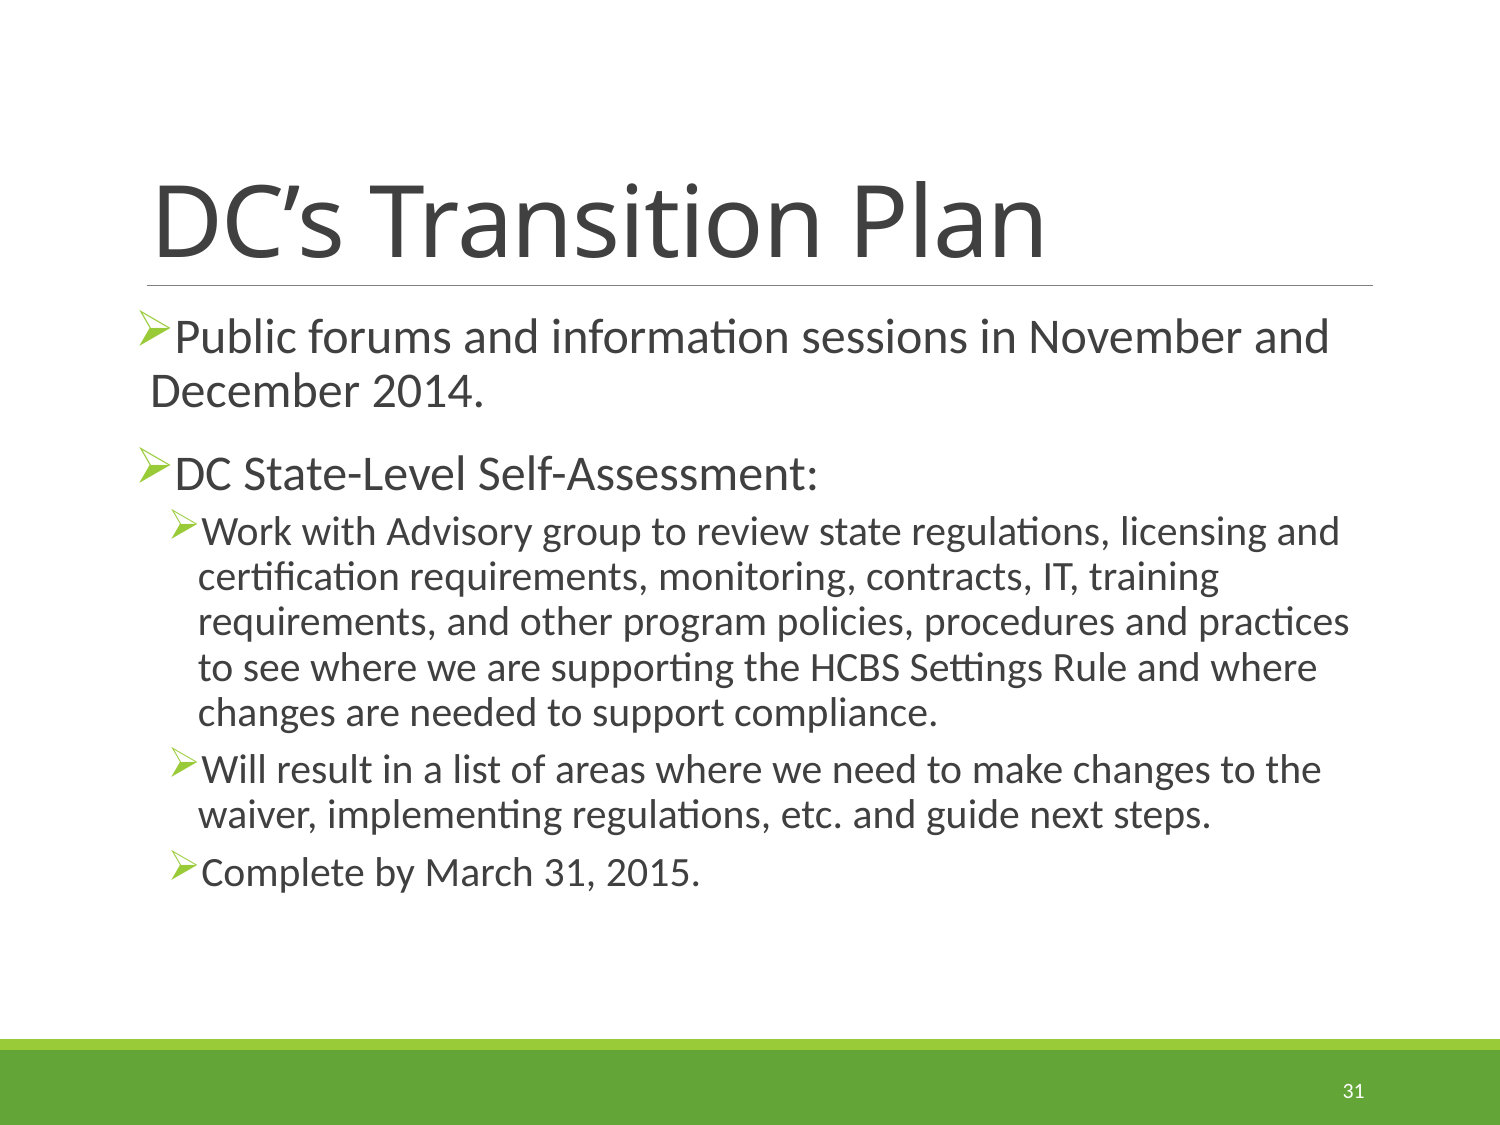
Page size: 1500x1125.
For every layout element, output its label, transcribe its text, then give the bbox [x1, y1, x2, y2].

list Public forums and information sessions in November and December 2014. DC State-Level Self-Assessment: Work with Advisory group to review state regulations, licensing and certification requirements, monitoring, contracts, IT, training requirements, and other program policies, procedures and practices to see where we are supporting the HCBS Settings Rule and where changes are needed to support compliance. Will result in a list of areas where we need to make changes to the waiver, implementing regulations, etc. and guide next steps. Complete by March 31, 2015. [135, 302, 1373, 963]
slide_number 31 [1218, 1059, 1380, 1120]
title DC’s Transition Plan [135, 47, 1373, 285]
